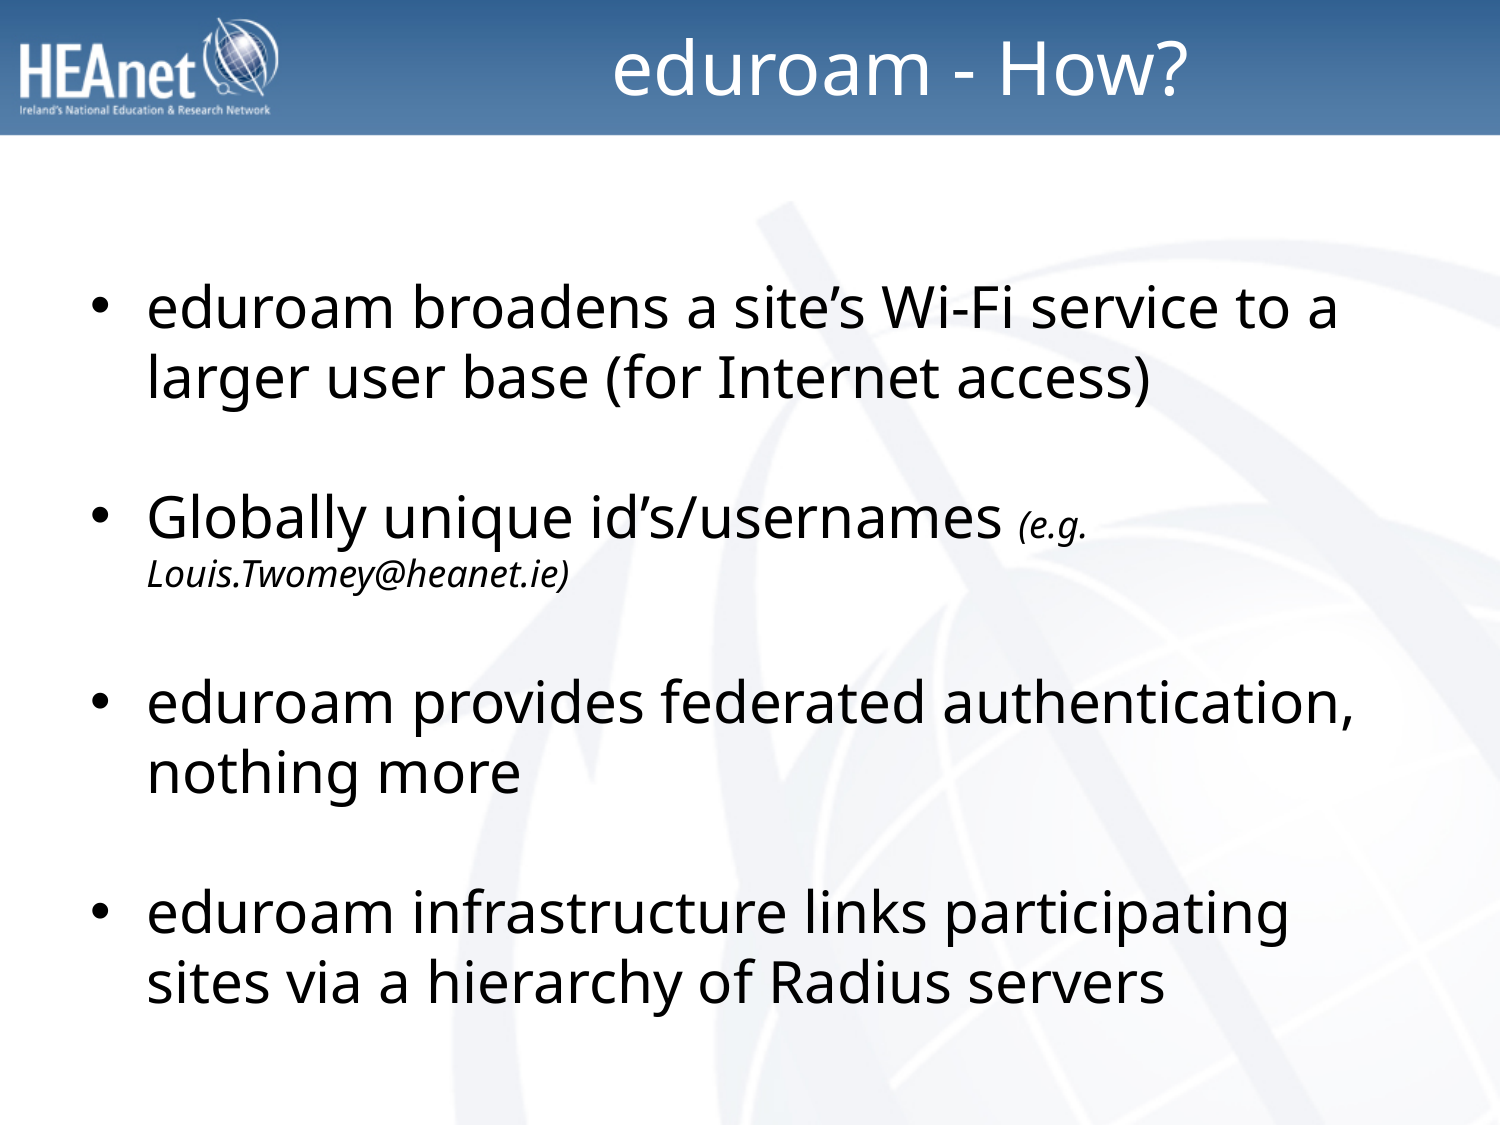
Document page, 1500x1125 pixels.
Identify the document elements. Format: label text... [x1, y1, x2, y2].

picture [0, 0, 1500, 1125]
list eduroam broadens a site’s Wi-Fi service to a larger user base (for Internet access) Globally unique id’s/usernames (e.g. Louis.Twomey@heanet.ie) eduroam provides federated authentication, nothing more eduroam infrastructure links participating sites via a hierarchy of Radius servers [74, 262, 1426, 1006]
title eduroam - How? [300, 0, 1500, 160]
